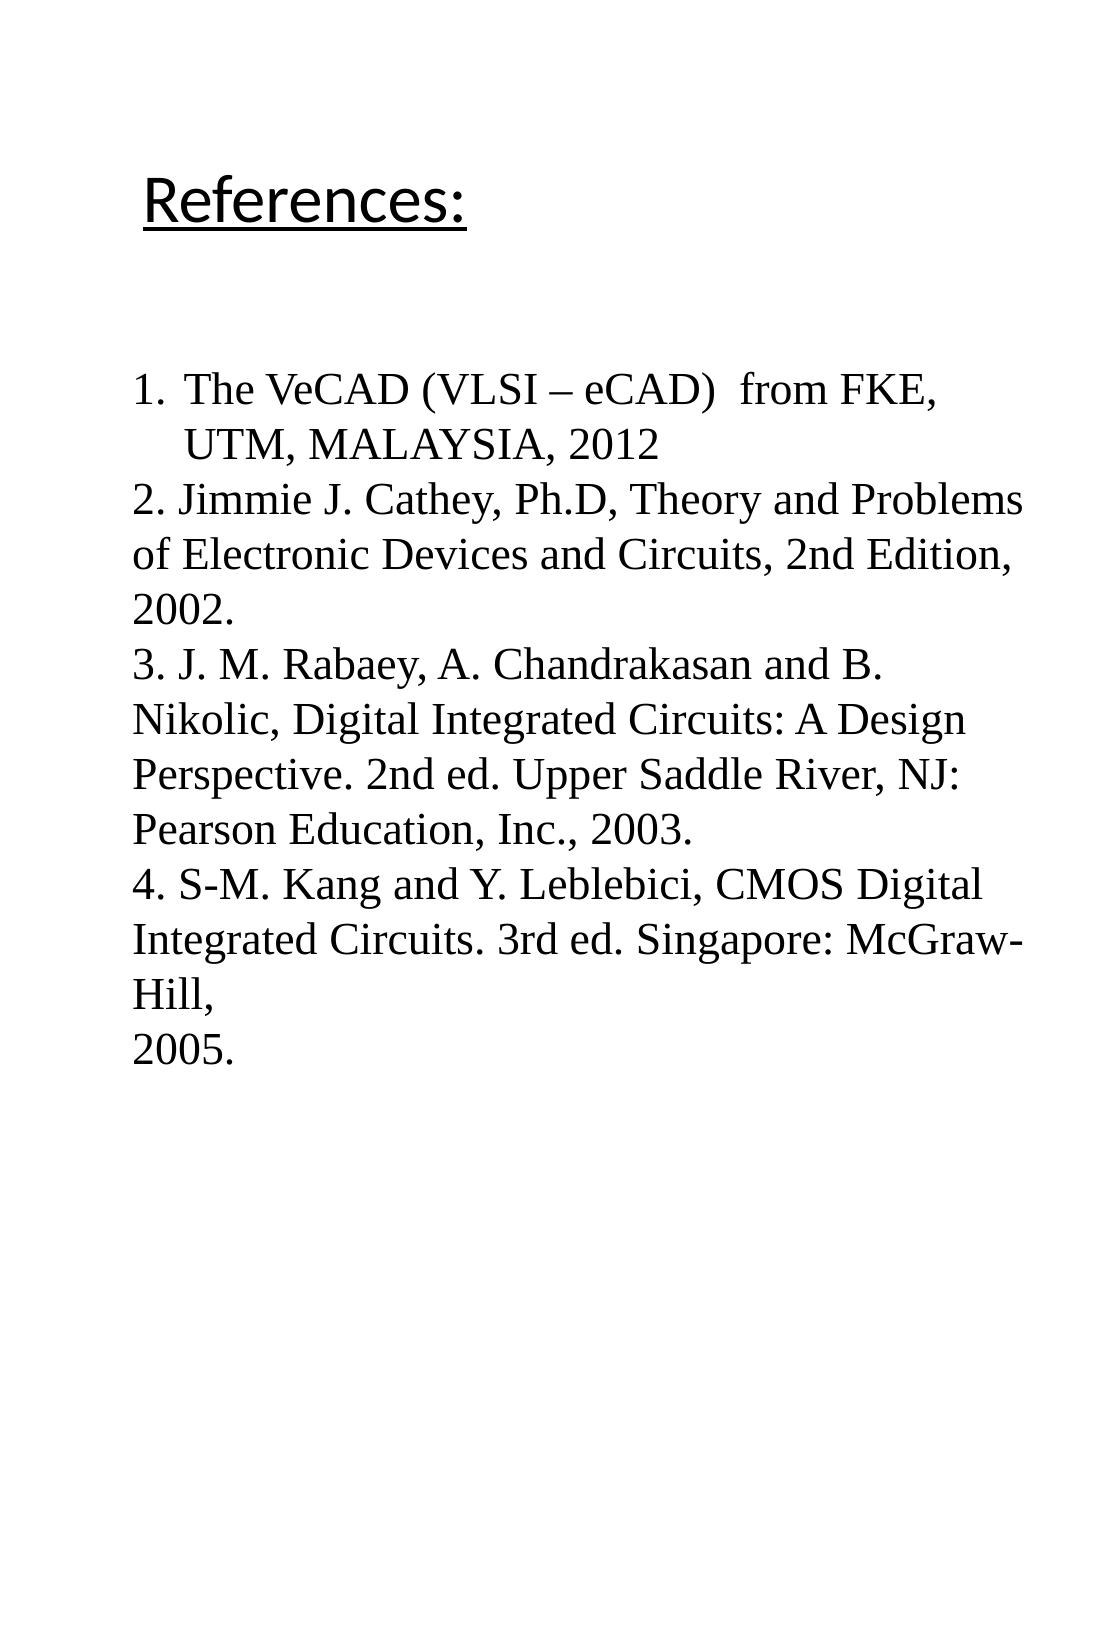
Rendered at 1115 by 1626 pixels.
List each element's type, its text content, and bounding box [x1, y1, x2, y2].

text_box The VeCAD (VLSI – eCAD) from FKE, UTM, MALAYSIA, 2012 2. Jimmie J. Cathey, Ph.D, Theory and Problems of Electronic Devices and Circuits, 2nd Edition, 2002. 3. J. M. Rabaey, A. Chandrakasan and B. Nikolic, Digital Integrated Circuits: A Design Perspective. 2nd ed. Upper Saddle River, NJ: Pearson Education, Inc., 2003. 4. S-M. Kang and Y. Leblebici, CMOS Digital Integrated Circuits. 3rd ed. Singapore: McGraw-Hill, 2005. [118, 351, 1049, 1136]
text_box References: [128, 146, 482, 244]
